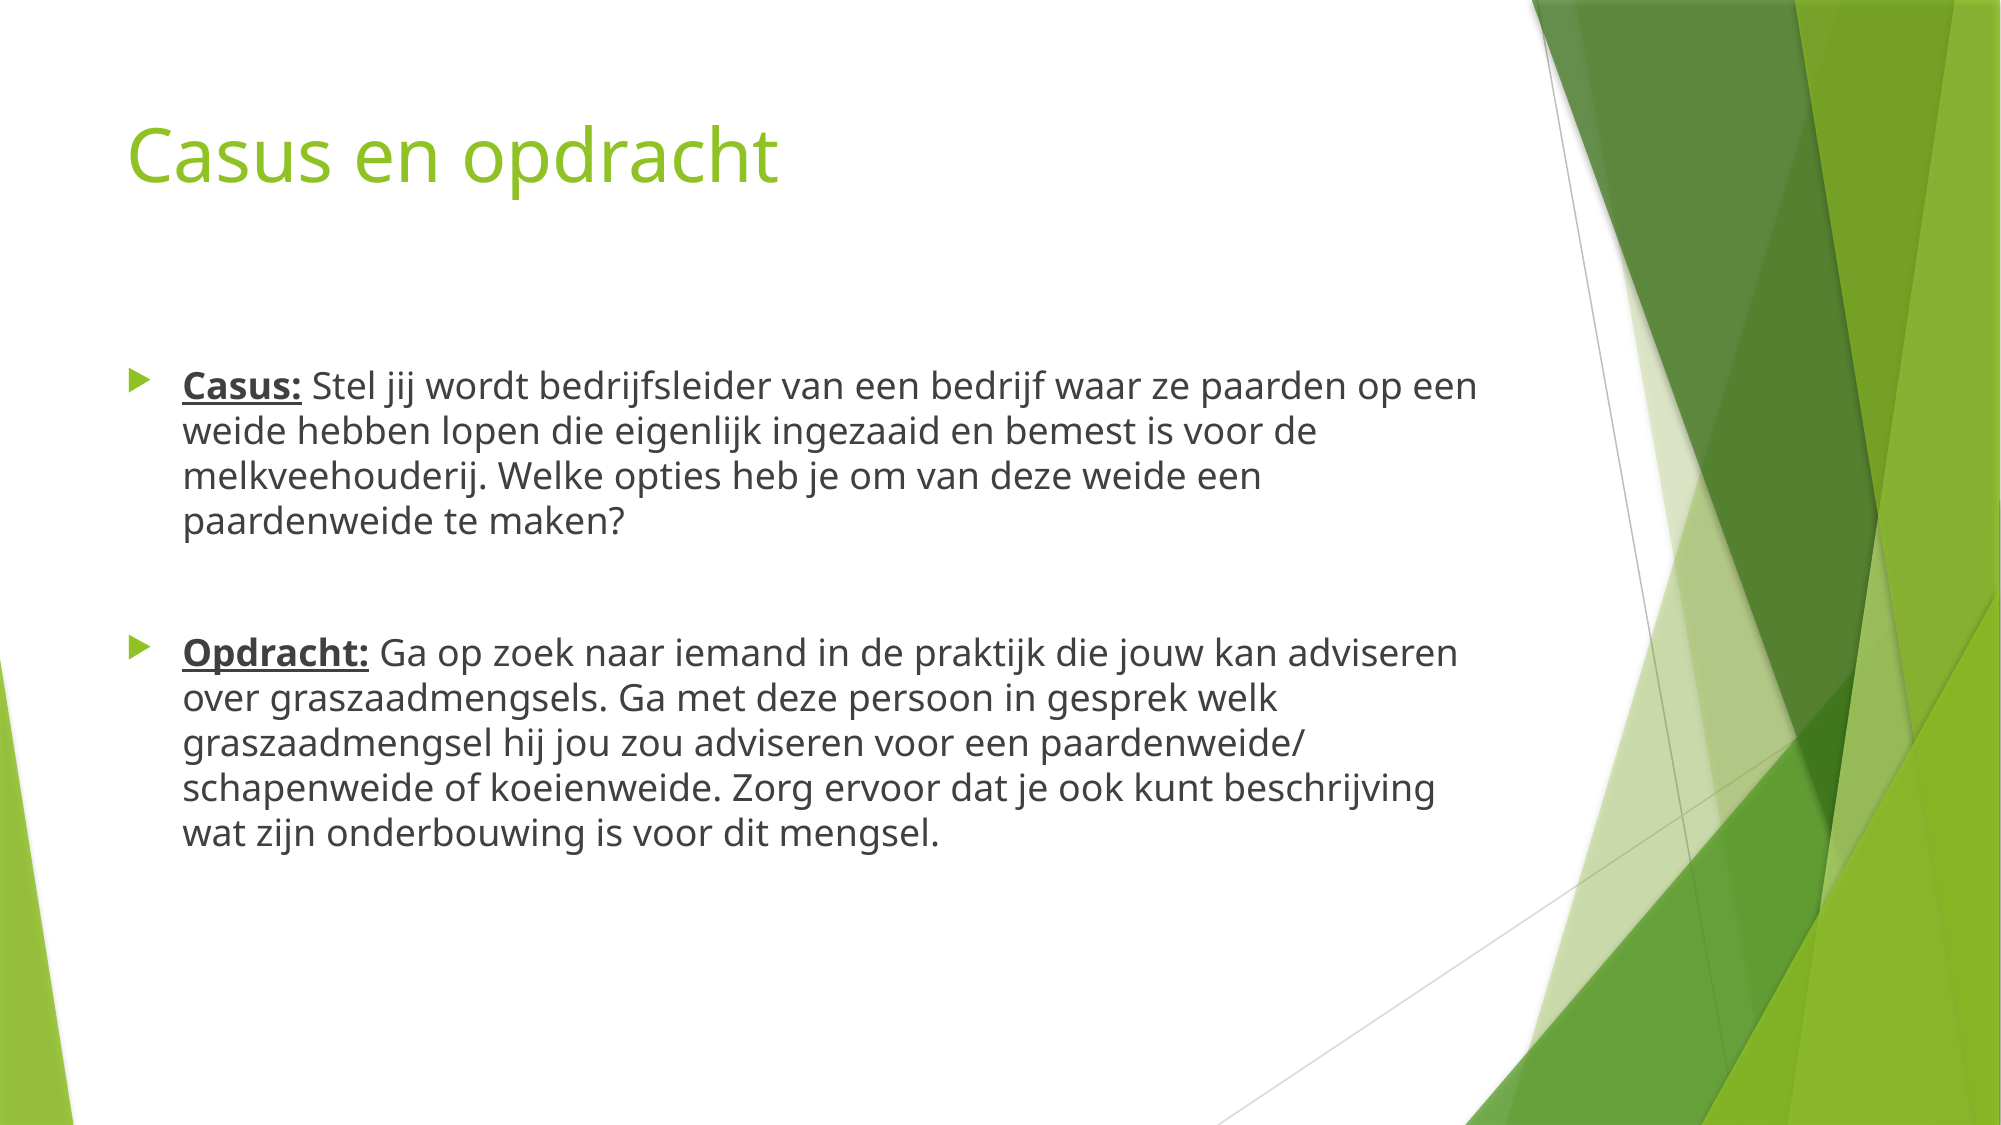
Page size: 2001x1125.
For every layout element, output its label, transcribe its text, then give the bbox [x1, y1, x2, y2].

title Casus en opdracht [111, 99, 1522, 317]
list Casus: Stel jij wordt bedrijfsleider van een bedrijf waar ze paarden op een weide hebben lopen die eigenlijk ingezaaid en bemest is voor de melkveehouderij. Welke opties heb je om van deze weide een paardenweide te maken? Opdracht: Ga op zoek naar iemand in de praktijk die jouw kan adviseren over graszaadmengsels. Ga met deze persoon in gesprek welk graszaadmengsel hij jou zou adviseren voor een paardenweide/ schapenweide of koeienweide. Zorg ervoor dat je ook kunt beschrijving wat zijn onderbouwing is voor dit mengsel. [111, 354, 1522, 992]
